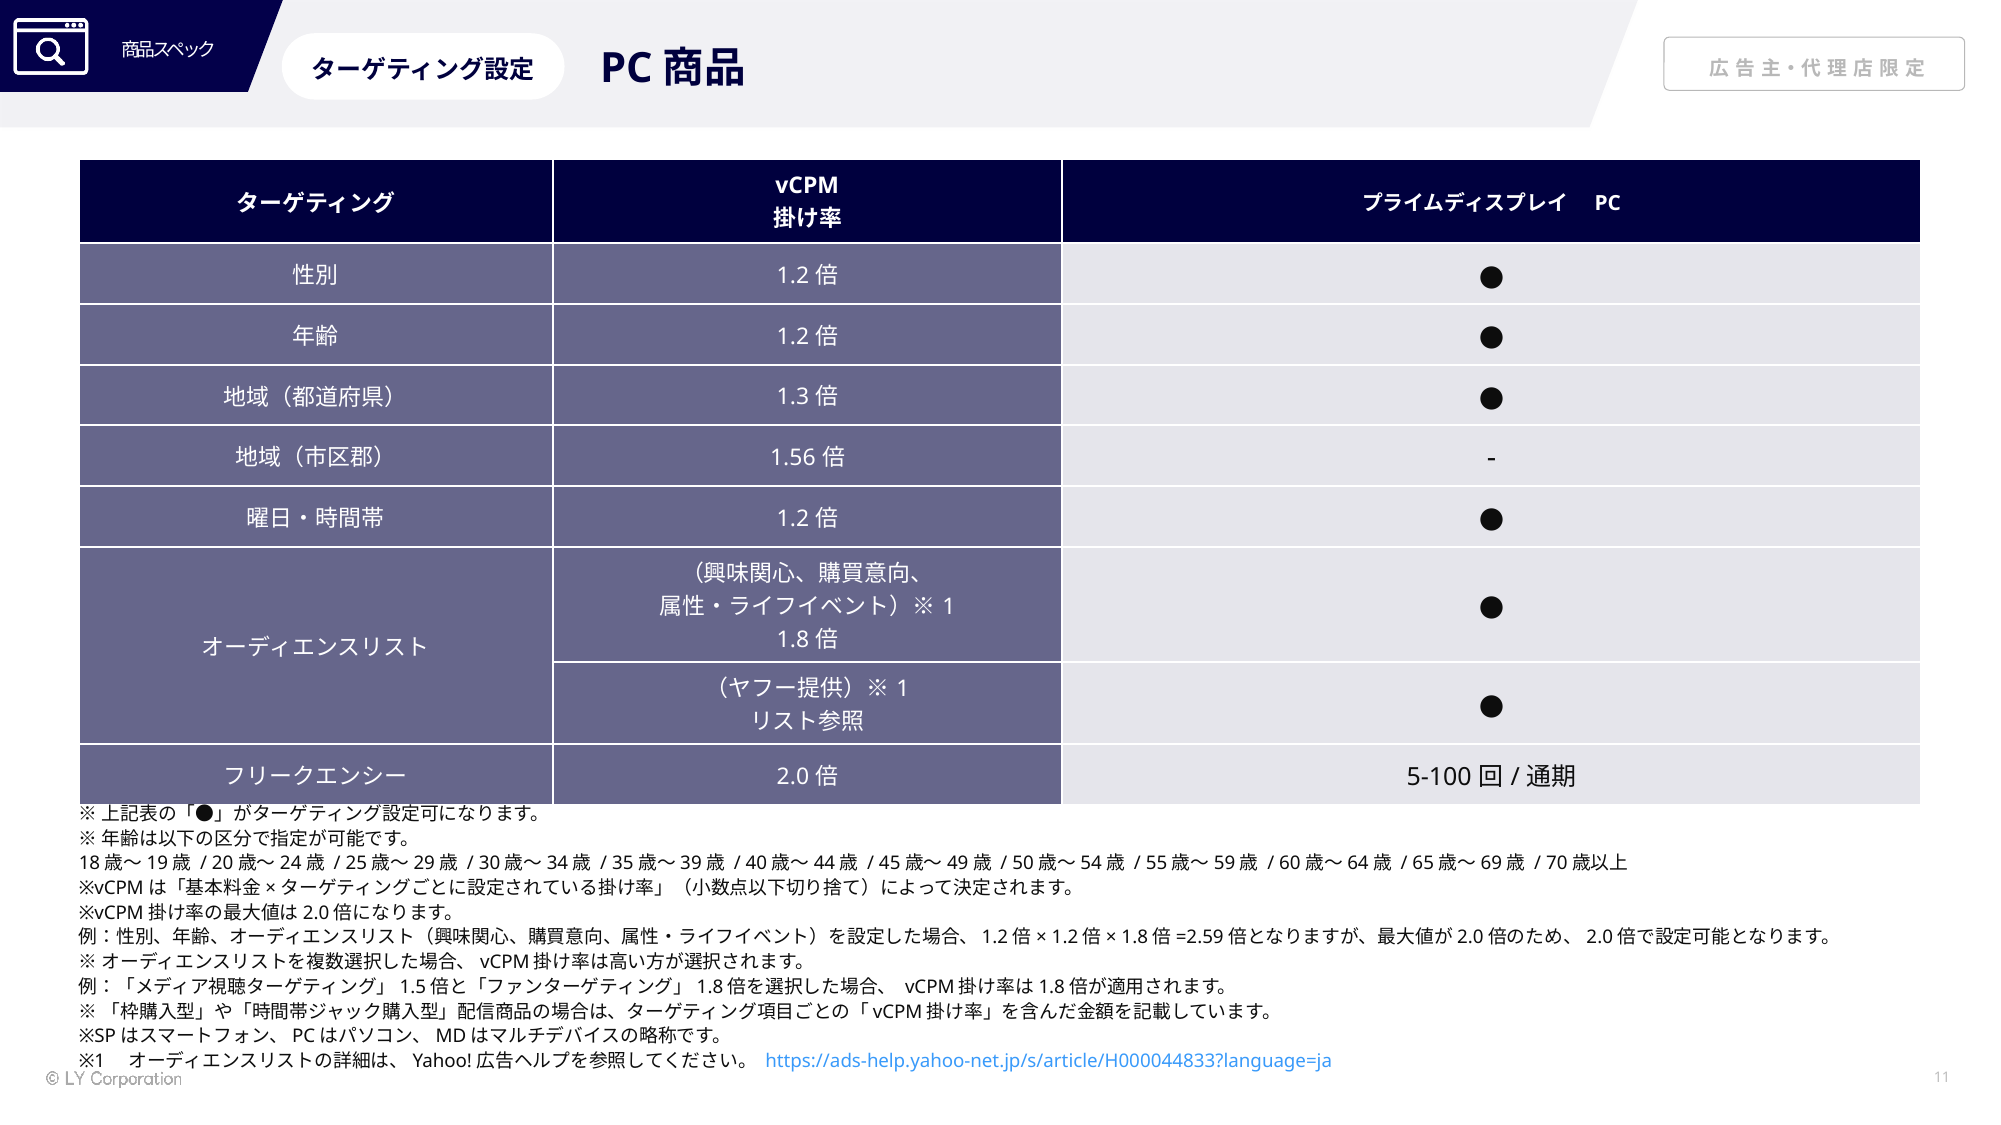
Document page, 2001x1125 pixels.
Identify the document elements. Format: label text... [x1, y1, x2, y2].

picture [9, 5, 92, 87]
table_cell ● [1063, 244, 1920, 303]
table_header ターゲティング [80, 160, 552, 242]
table_cell 年齢 [80, 305, 552, 364]
table_cell 1.3倍 [554, 366, 1061, 424]
table_cell フリークエンシー [80, 745, 552, 791]
table_cell 1.2倍 [554, 487, 1061, 546]
table_cell 地域（市区郡） [80, 426, 552, 485]
table_cell - [1063, 426, 1920, 485]
table_header プライムディスプレイ PC [1063, 160, 1920, 242]
table_cell 地域（都道府県） [80, 366, 552, 424]
picture [46, 1071, 181, 1088]
table_cell 5-100回/通期 [1063, 745, 1920, 791]
table_cell 1.2倍 [554, 244, 1061, 303]
table_cell ● [1063, 663, 1920, 743]
table_cell （興味関心、購買意向、 属性・ライフイベント）※1 1.8倍 [554, 548, 1061, 661]
table_cell （ヤフー提供）※1 リスト参照 [554, 663, 1061, 743]
list 商品スペック [97, 13, 240, 81]
table_cell 曜日・時間帯 [80, 487, 552, 546]
table_cell ● [1063, 305, 1920, 364]
table_cell オーディエンスリスト [80, 548, 552, 743]
text_box ※上記表の「●」がターゲティング設定可になります。 ※年齢は以下の区分で指定が可能です。 18歳～19歳 / 20歳～24歳 / 25歳～29歳 / 30歳～34歳 / 35歳～39歳 / 40歳～44歳 / 45歳～49歳 / 50歳～54歳 / 55歳～59歳 / 60歳～64歳 / 65歳～69歳 / 70歳以上 ※vCPMは「基本料金×ターゲティングごとに設定されている掛け率」（小数点以下切り捨て）によって決定されます。 ※vCPM掛け率の最大値は2.0倍になります。 例：性別、年齢、オーディエンスリスト（興味関心、購買意向、属性・ライフイベント）を設定した場合、1.2倍× 1.2倍× 1.8倍=2.59倍となりますが、最大値が2.0倍のため、2.0倍で設定可能となります。 ※オーディエンスリストを複数選択した場合、vCPM掛け率は高い方が選択されます。 例：「メディア視聴ターゲティング」1.5倍と「ファンターゲティング」1.8倍を選択した場合、 vCPM掛け率は1.8倍が適用されます。 ※「枠購入型」や「時間帯ジャック購入型」配信商品の場合は、ターゲティング項目ごとの「vCPM掛け率」を含んだ金額を記載しています。 ※SPはスマートフォン、PCはパソコン、MDはマルチデバイスの略称です。 ※1 オーディエンスリストの詳細は、Yahoo!広告ヘルプを参照してください。 https://ads-help.yahoo-net.jp/s/article/H000044833?language=ja [78, 791, 1922, 1083]
table_cell ● [1063, 487, 1920, 546]
table_cell 1.56倍 [554, 426, 1061, 485]
table_cell ● [1063, 548, 1920, 661]
table_cell 2.0倍 [554, 745, 1061, 791]
table_cell ● [1063, 366, 1920, 424]
list PC商品 [599, 41, 1481, 97]
table_cell 1.2倍 [554, 305, 1061, 364]
text_box ターゲティング設定 [280, 32, 566, 101]
table_header vCPM 掛け率 [554, 160, 1061, 242]
table_cell 性別 [80, 244, 552, 303]
